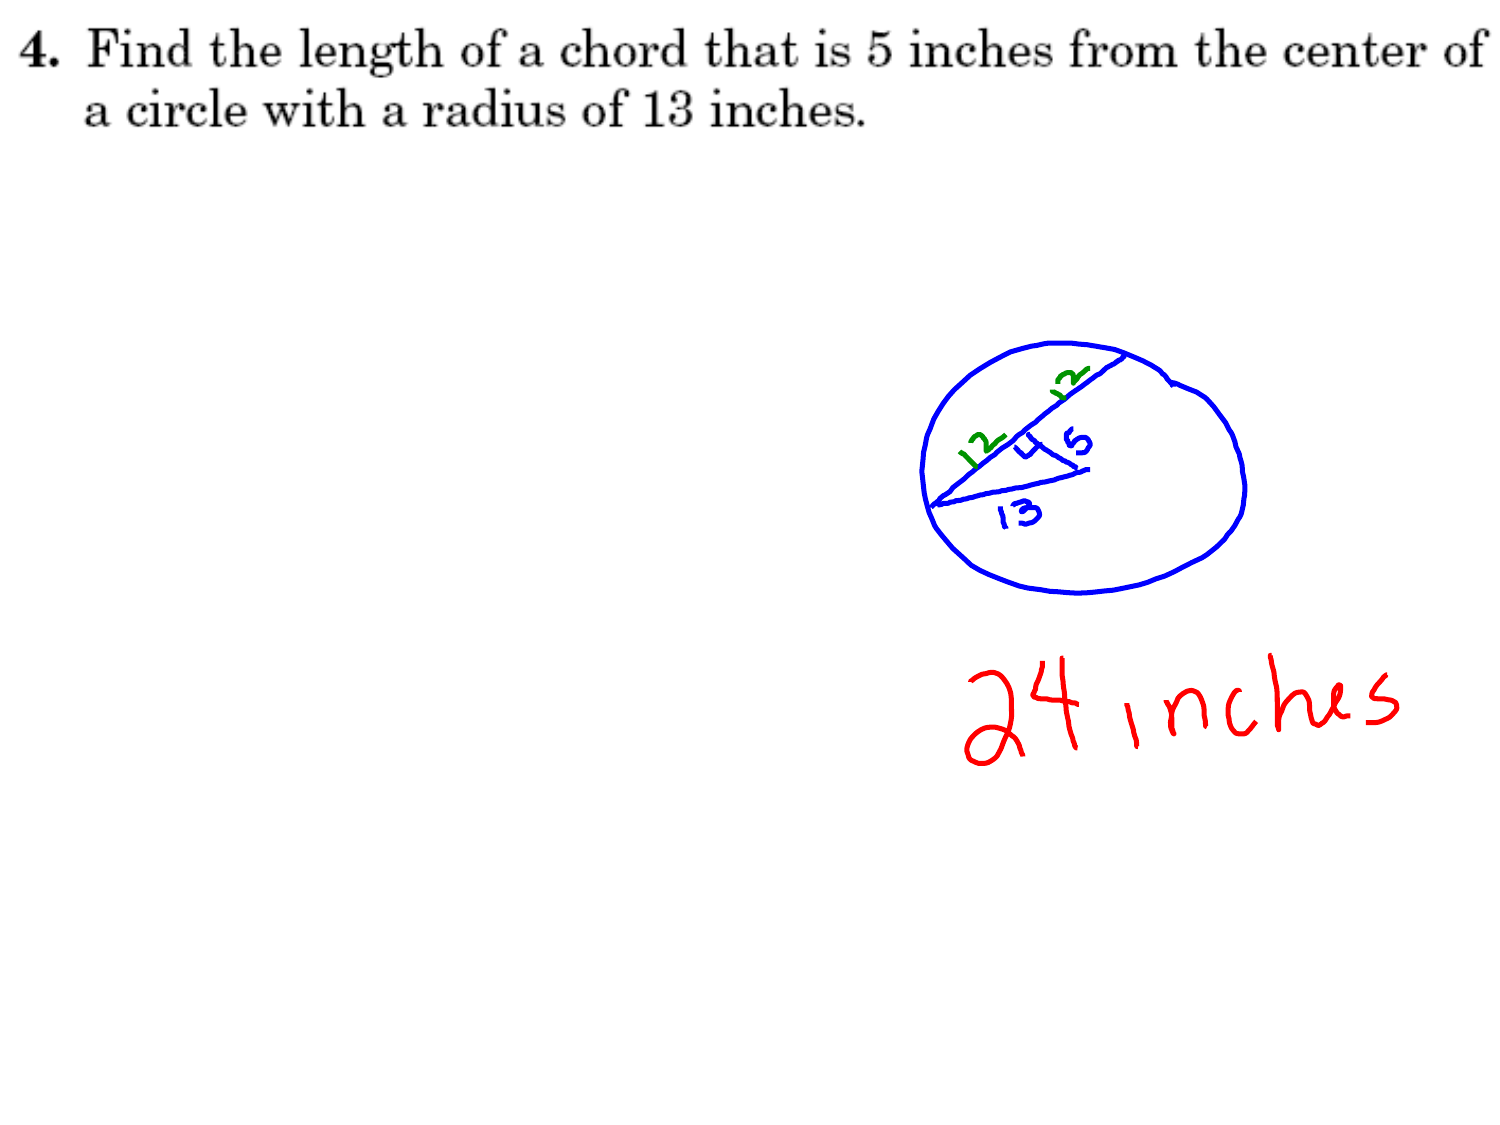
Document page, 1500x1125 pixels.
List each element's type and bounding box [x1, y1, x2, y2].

text_box [999, 506, 1007, 529]
text_box [1057, 367, 1091, 384]
text_box [930, 353, 1126, 508]
text_box [1041, 443, 1078, 469]
text_box [1012, 500, 1041, 525]
text_box [936, 468, 1091, 507]
text_box [1065, 428, 1091, 454]
text_box [958, 450, 978, 468]
text_box [1051, 389, 1067, 399]
text_box [921, 342, 1246, 594]
text_box [966, 655, 1397, 764]
text_box [970, 433, 1007, 452]
picture [0, 0, 1500, 140]
text_box [1014, 443, 1043, 458]
text_box [1027, 433, 1042, 444]
